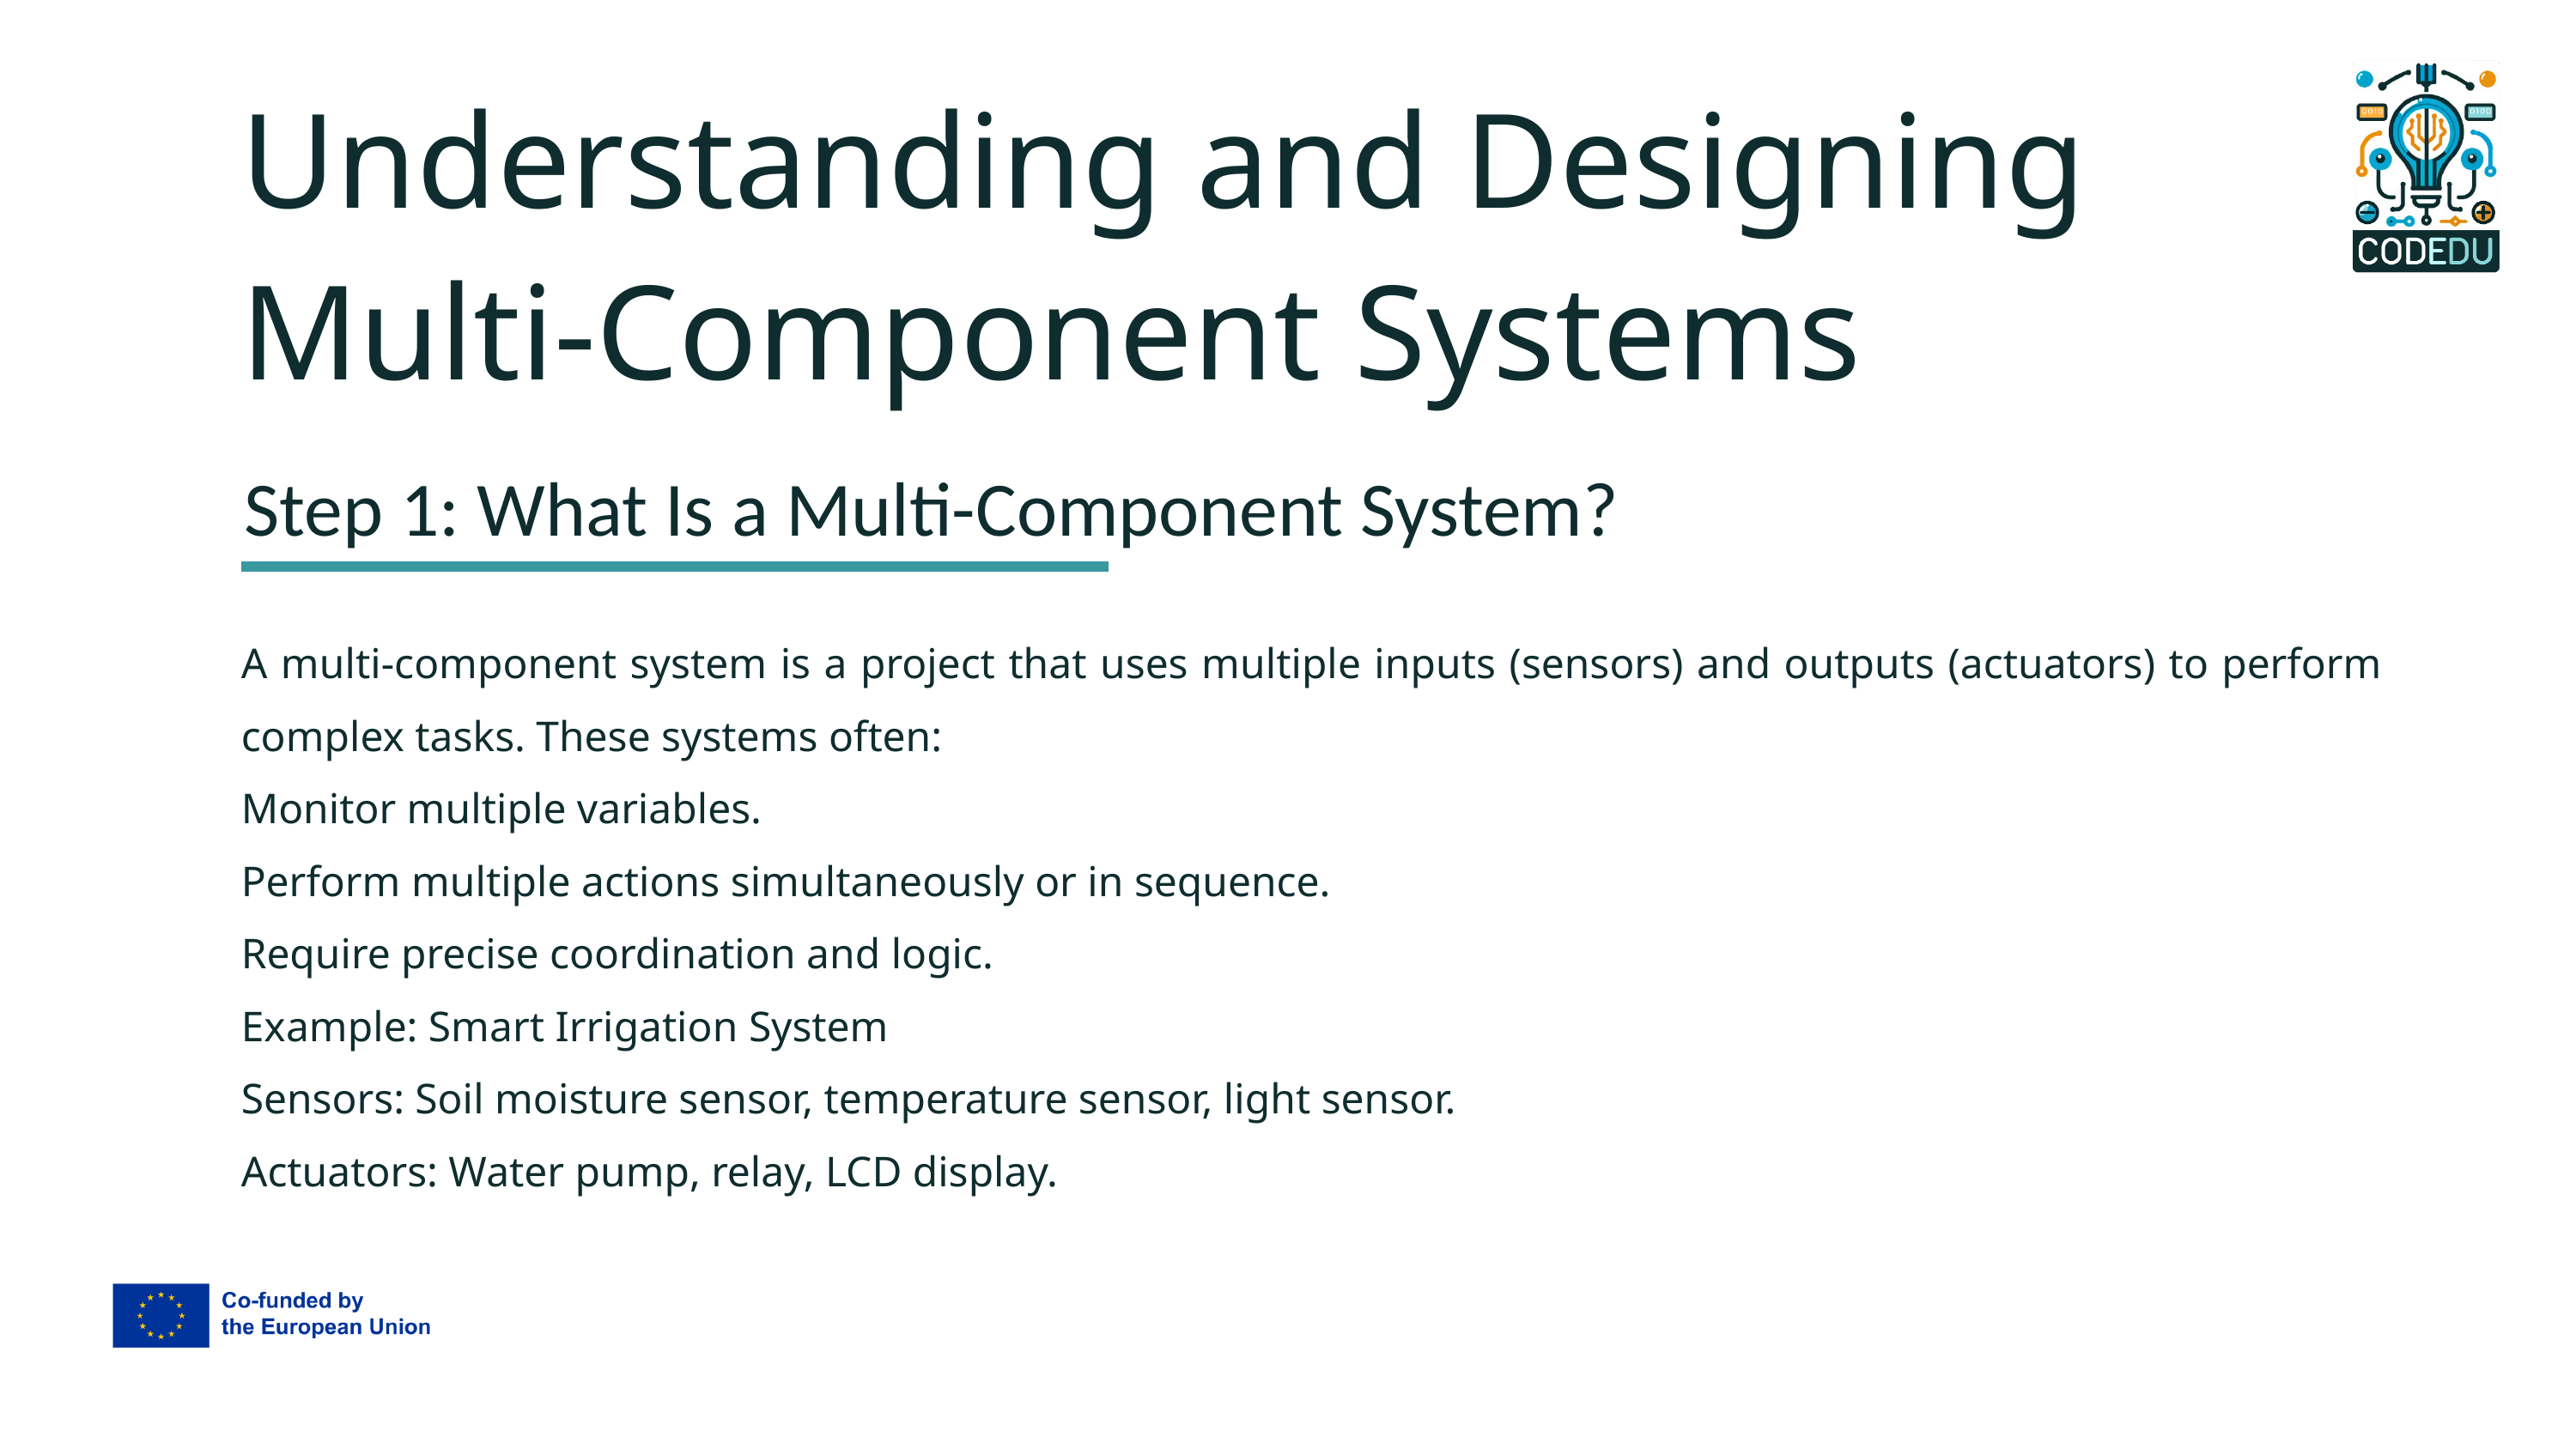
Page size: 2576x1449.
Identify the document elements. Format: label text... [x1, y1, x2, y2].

text_box [107, 1278, 443, 1353]
picture [2221, 0, 2576, 395]
text_box Step 1: What Is a Multi-Component System? [244, 421, 2399, 552]
text_box Understanding and Designing Multi-Component Systems [240, 61, 2226, 407]
text_box A multi-component system is a project that uses multiple inputs (sensors) and outputs (actuators) to perform complex tasks. These systems often: Monitor multiple variables. Perform multiple actions simultaneously or in sequence. Require precise coordination and logic. Example: Smart Irrigation System Sensors: Soil moisture sensor, temperature sensor, light sensor. Actuators: Water pump, relay, LCD display. [240, 615, 2385, 1268]
